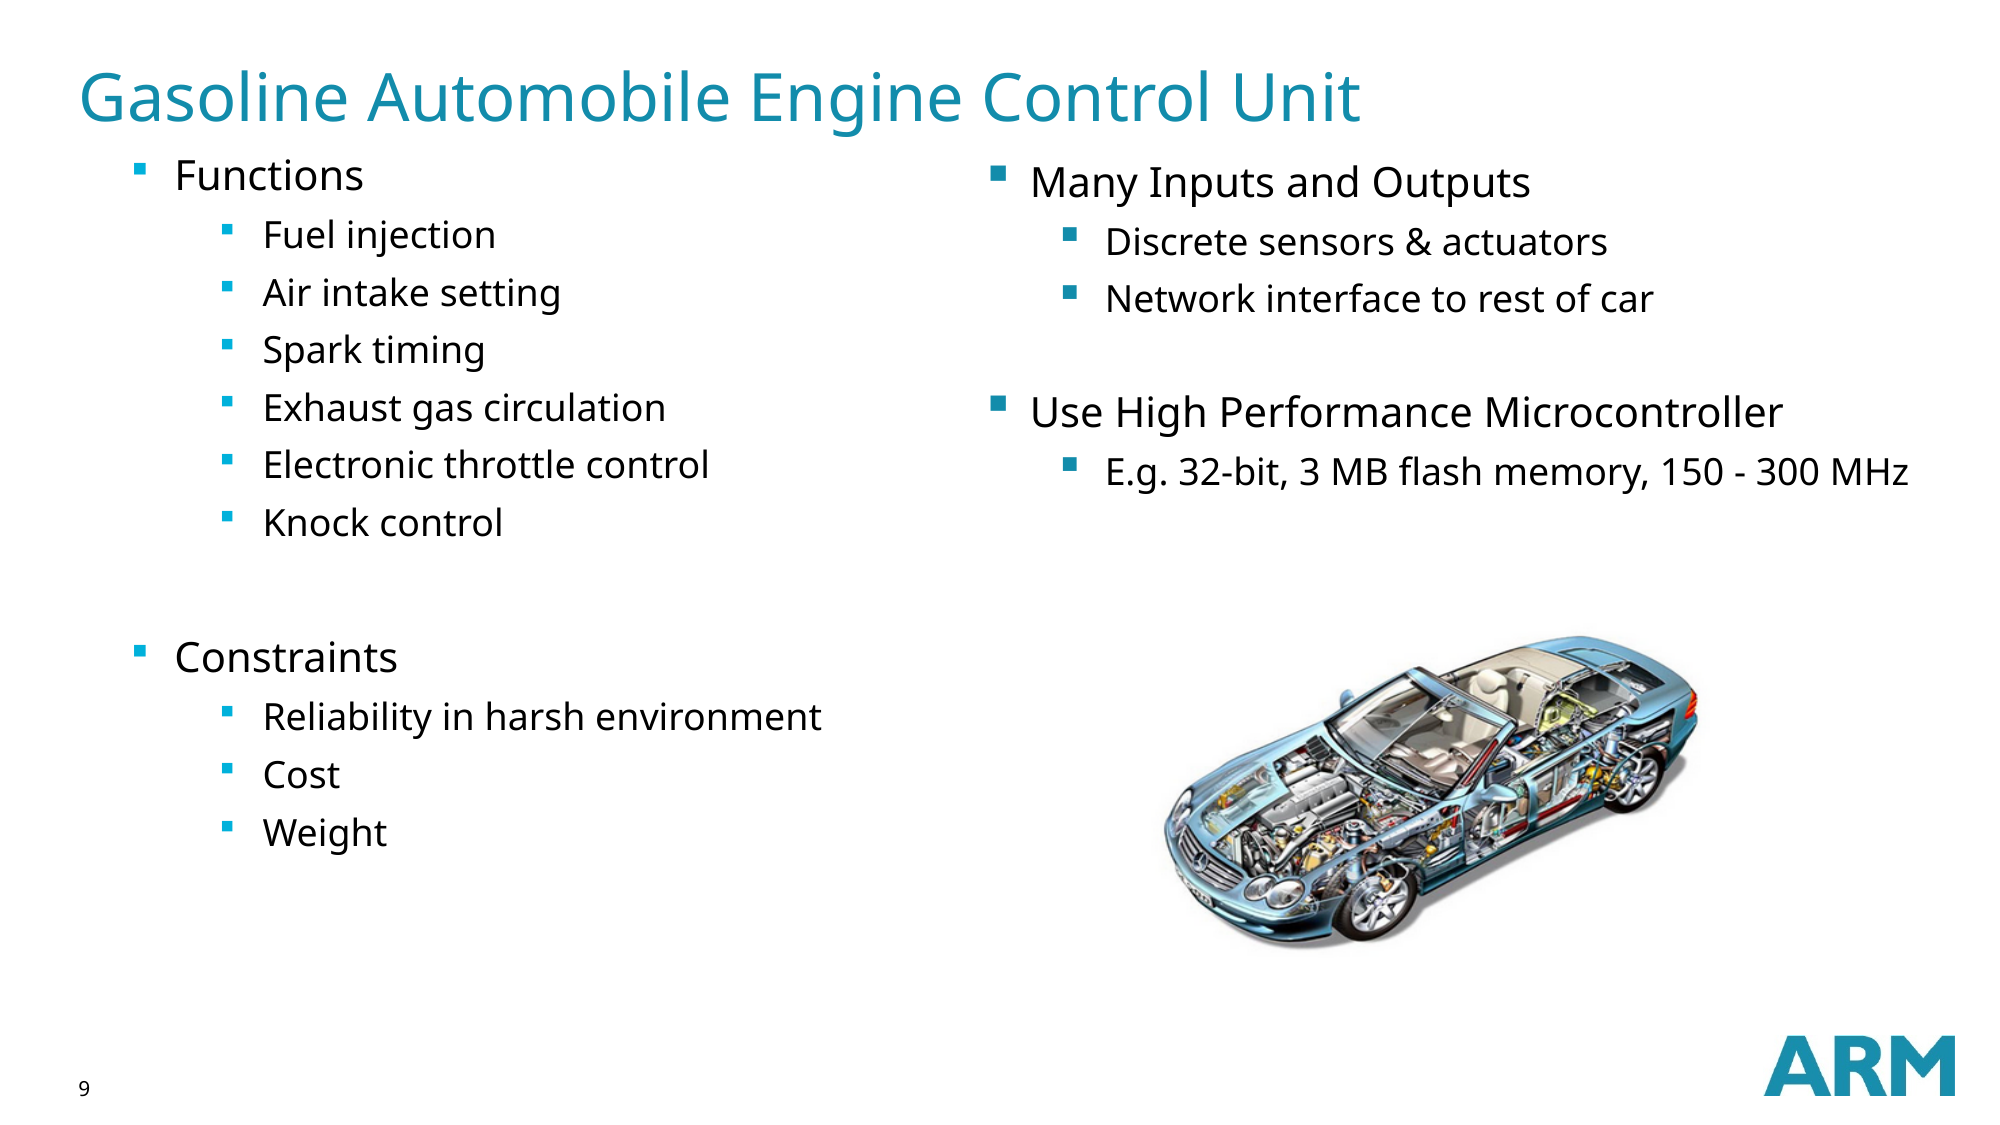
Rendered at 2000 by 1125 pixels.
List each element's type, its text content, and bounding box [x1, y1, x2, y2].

picture [1129, 617, 1719, 971]
picture [1763, 1035, 1955, 1096]
text_box Many Inputs and Outputs Discrete sensors & actuators Network interface to rest of car Use High Performance Microcontroller E.g. 32-bit, 3 MB flash memory, 150 - 300 MHz [971, 147, 1941, 619]
list Functions Fuel injection Air intake setting Spark timing Exhaust gas circulation Electronic throttle control Knock control Constraints Reliability in harsh environment Cost Weight [130, 148, 1106, 978]
title Gasoline Automobile Engine Control Unit [78, 55, 1910, 150]
